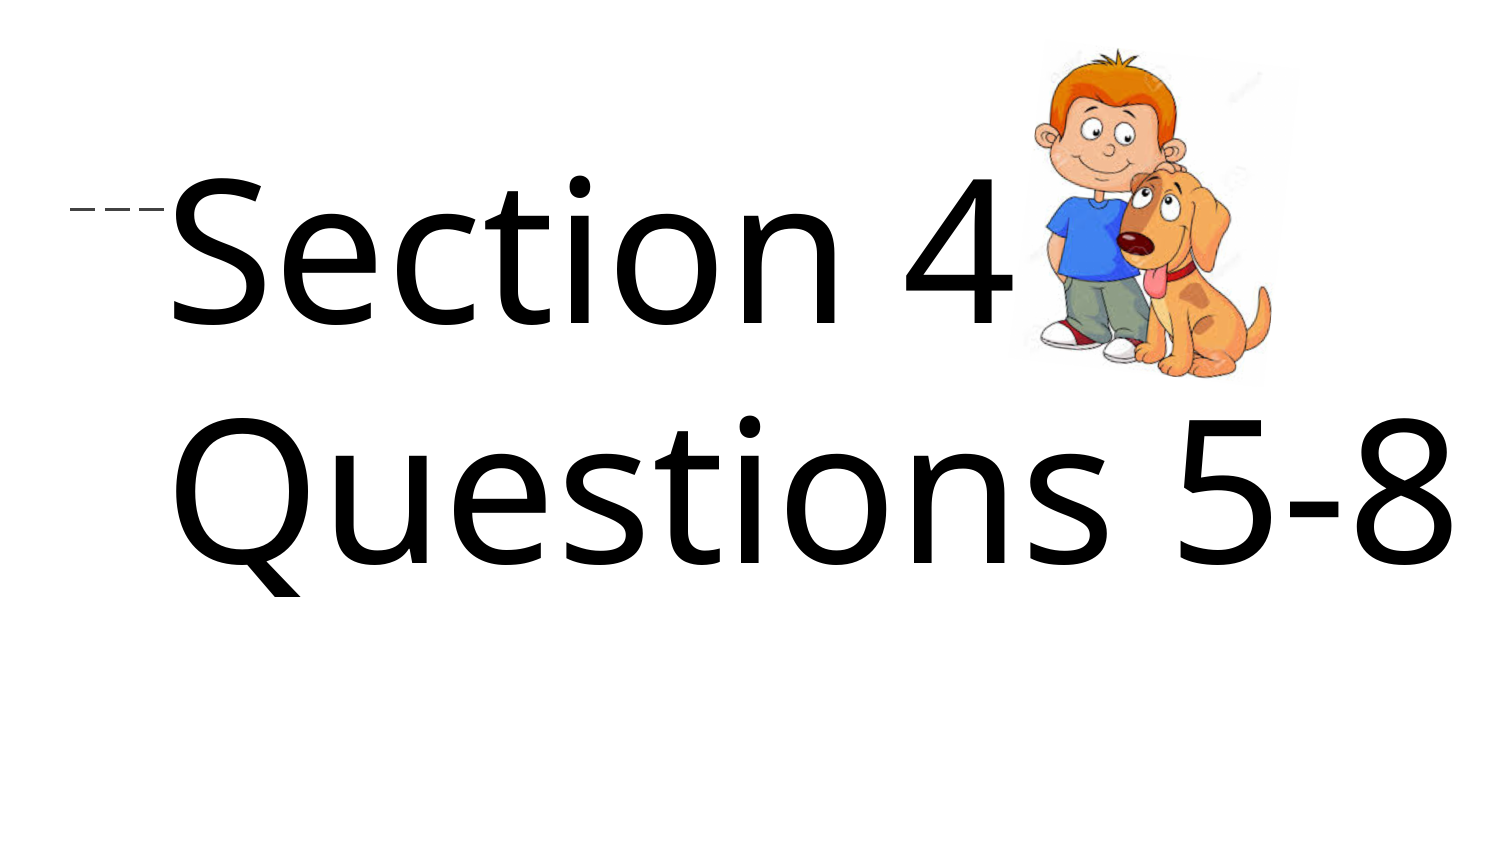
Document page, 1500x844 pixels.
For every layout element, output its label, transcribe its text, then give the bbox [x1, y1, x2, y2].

picture [1009, 40, 1299, 386]
title Section 4 - Questions 5-8 [149, 497, 1500, 619]
